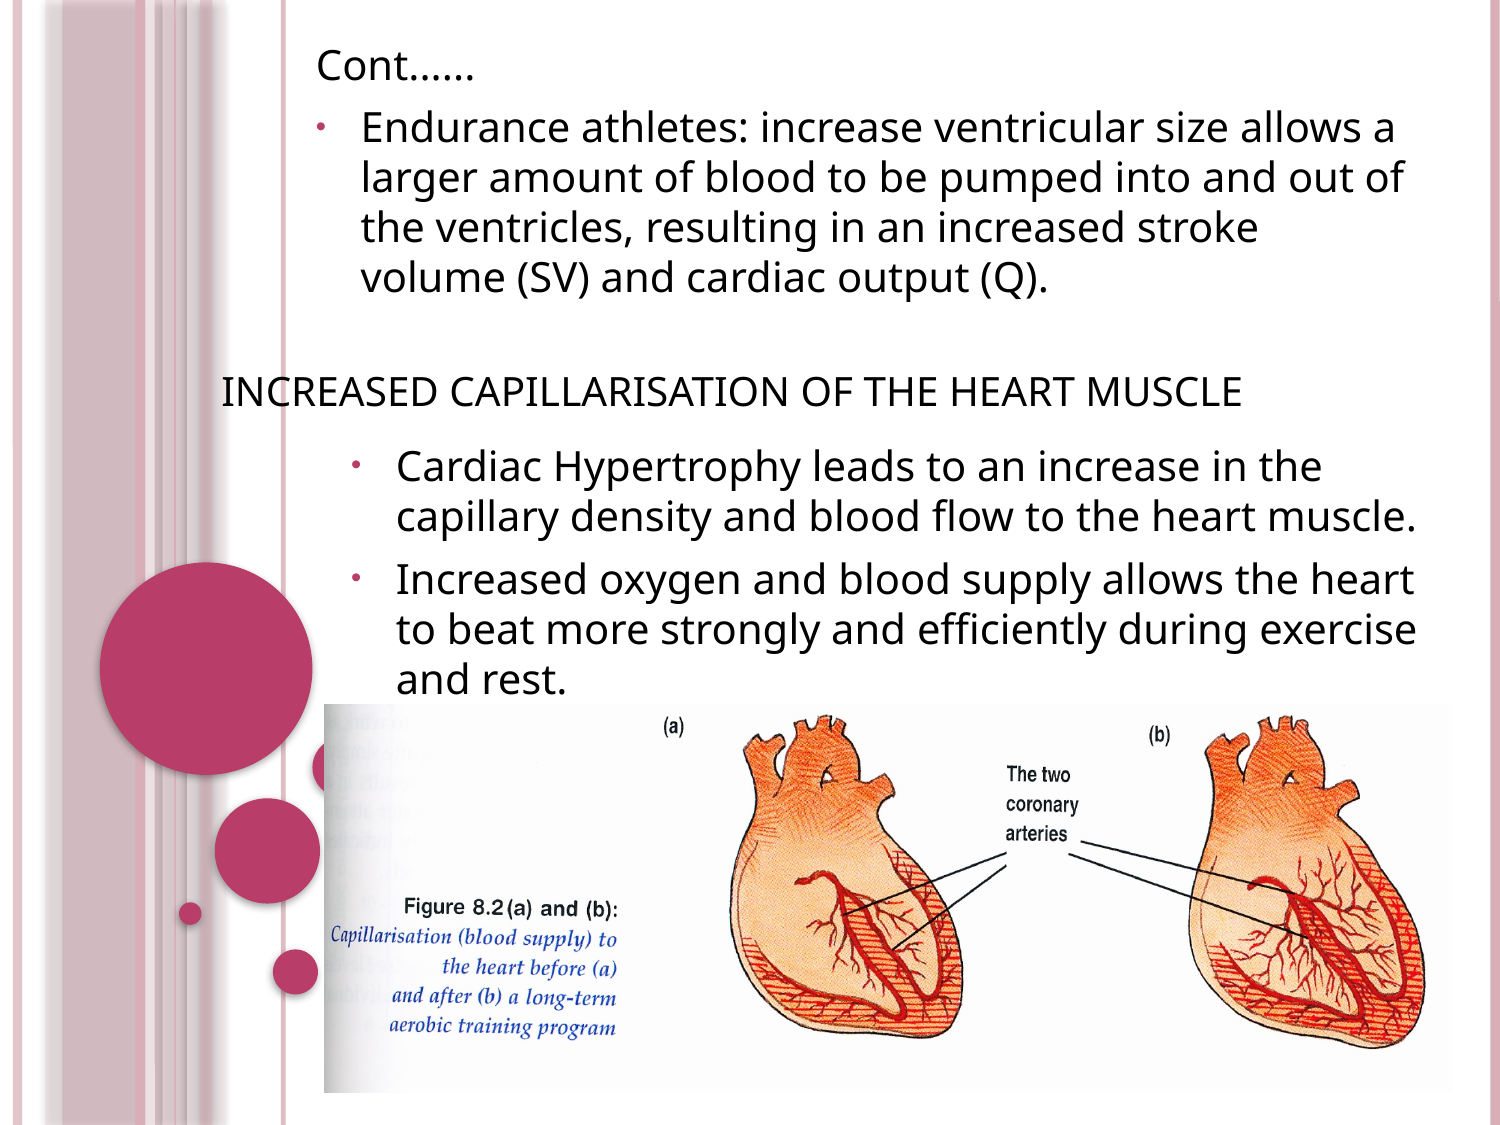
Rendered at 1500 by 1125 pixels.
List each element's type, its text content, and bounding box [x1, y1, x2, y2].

text_box [147, 137, 1373, 362]
text_box Increased capillarisation of the heart muscle [206, 326, 1471, 422]
text_box Cont...... Endurance athletes: increase ventricular size allows a larger amount of blood to be pumped into and out of the ventricles, resulting in an increased stroke volume (SV) and cardiac output (Q). [301, 31, 1420, 327]
text_box Cardiac Hypertrophy leads to an increase in the capillary density and blood flow to the heart muscle. Increased oxygen and blood supply allows the heart to beat more strongly and efficiently during exercise and rest. [336, 432, 1456, 705]
picture [324, 703, 1452, 1093]
